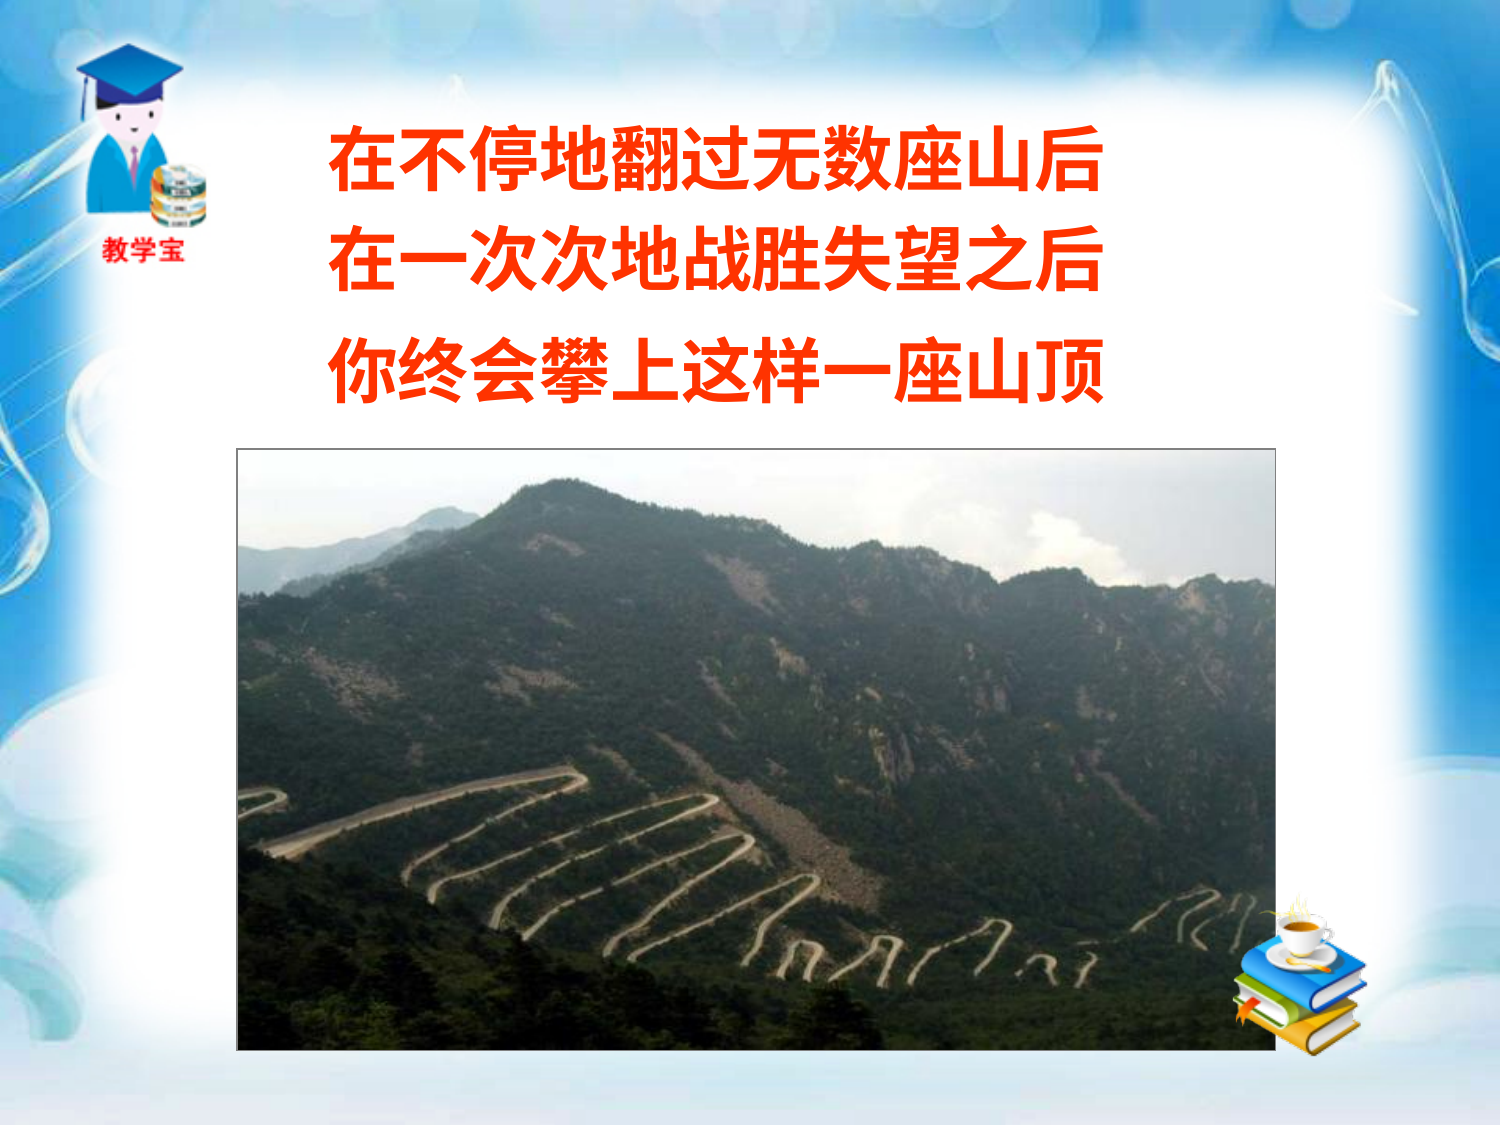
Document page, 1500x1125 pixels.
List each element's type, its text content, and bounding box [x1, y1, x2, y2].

text_box 在不停地翻过无数座山后 [312, 107, 1325, 207]
text_box 你终会攀上这样一座山顶 [312, 319, 1338, 420]
picture [0, 0, 1500, 1125]
text_box 在一次次地战胜失望之后 [312, 207, 1350, 307]
